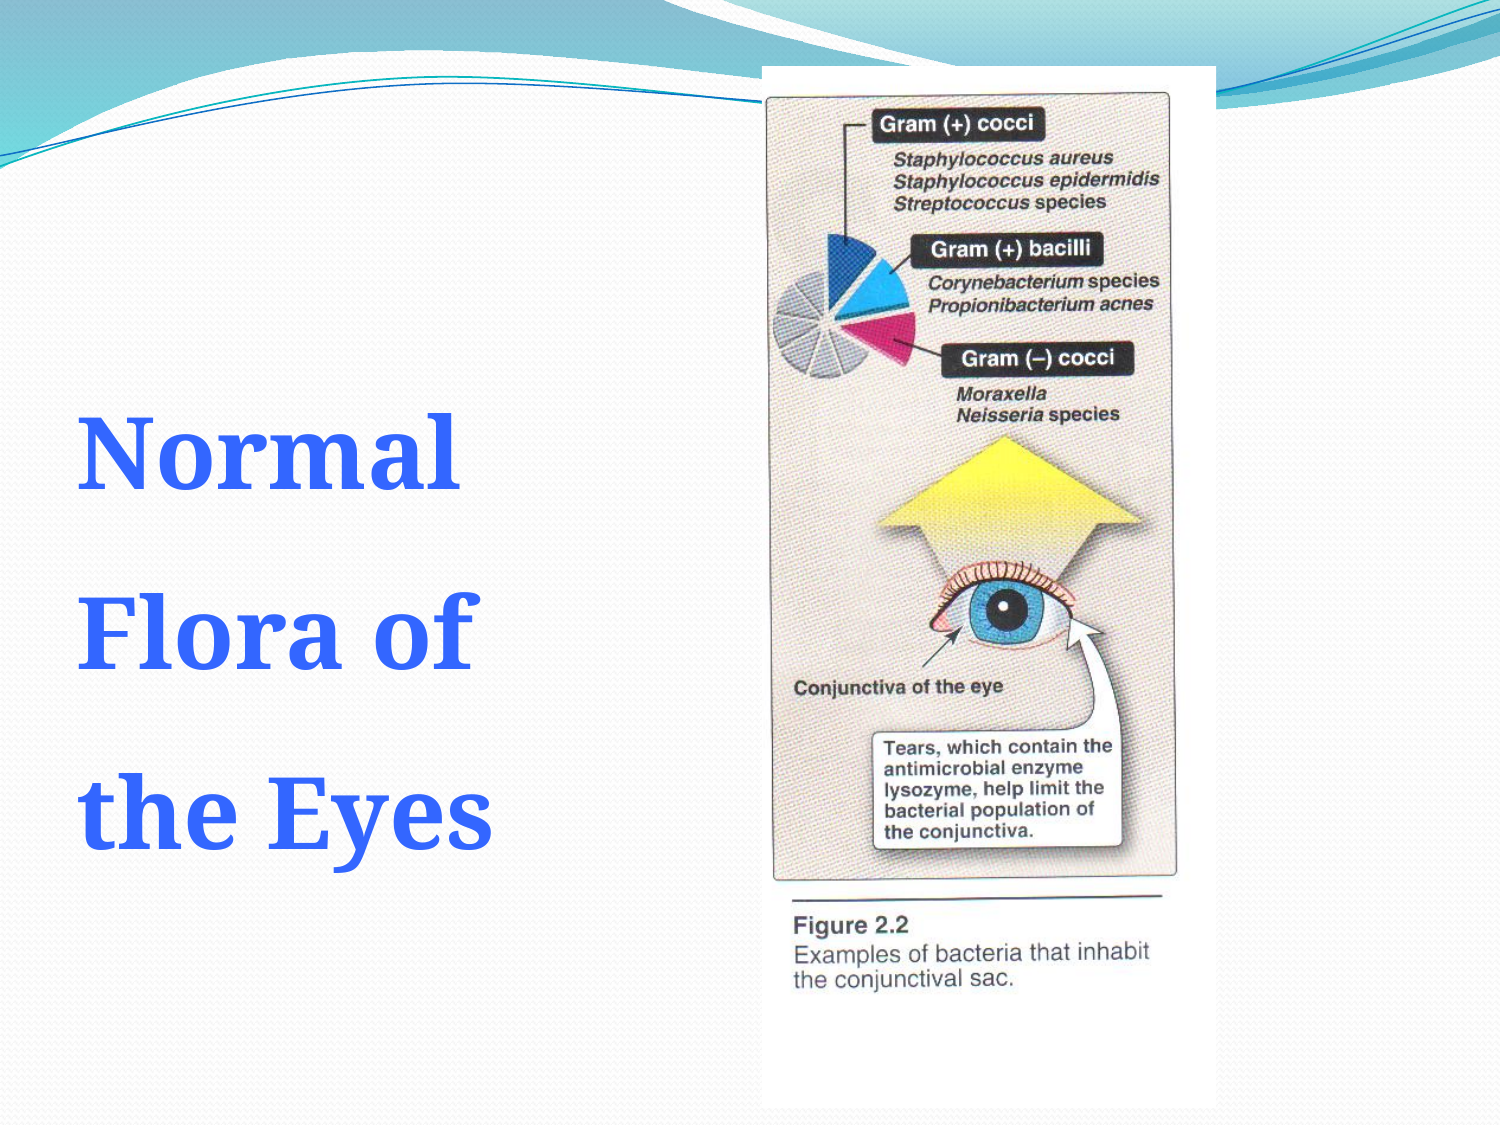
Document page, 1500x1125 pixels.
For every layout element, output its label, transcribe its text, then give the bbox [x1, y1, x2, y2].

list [761, 66, 1217, 1108]
title Normal Flora of the Eyes [76, 302, 597, 870]
